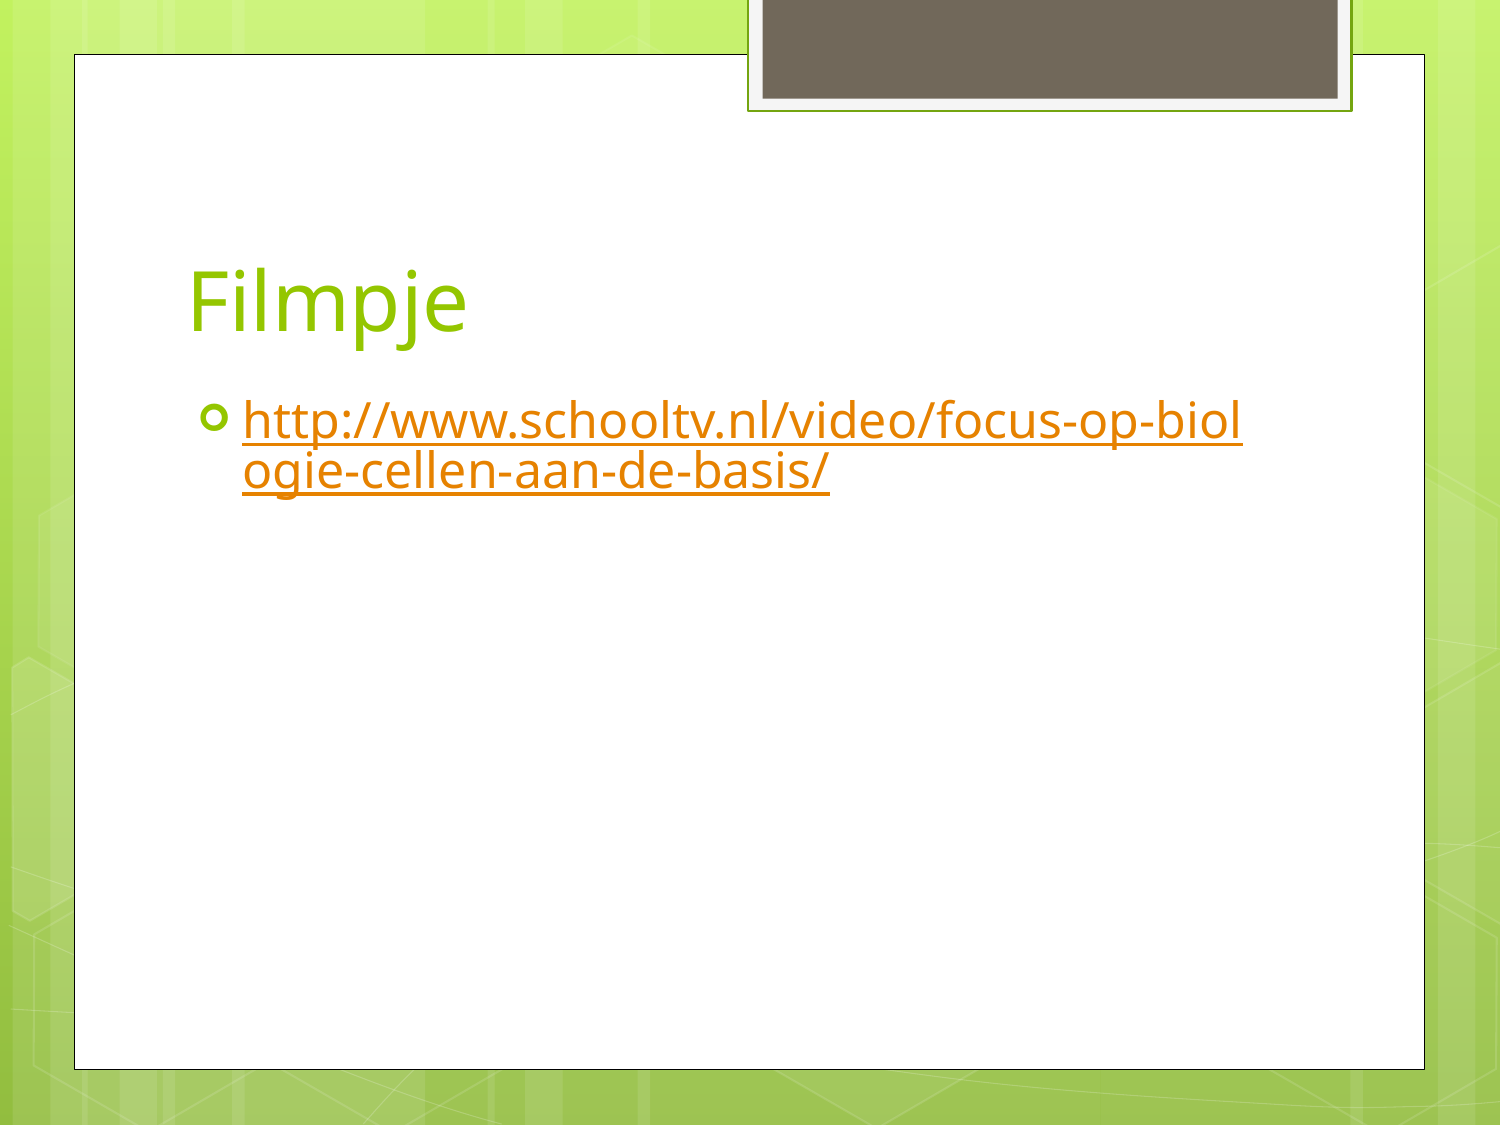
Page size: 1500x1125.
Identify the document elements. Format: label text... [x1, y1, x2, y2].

list http://www.schooltv.nl/video/focus-op-biologie-cellen-aan-de-basis/ [171, 381, 1283, 957]
title Filmpje [171, 168, 1324, 357]
